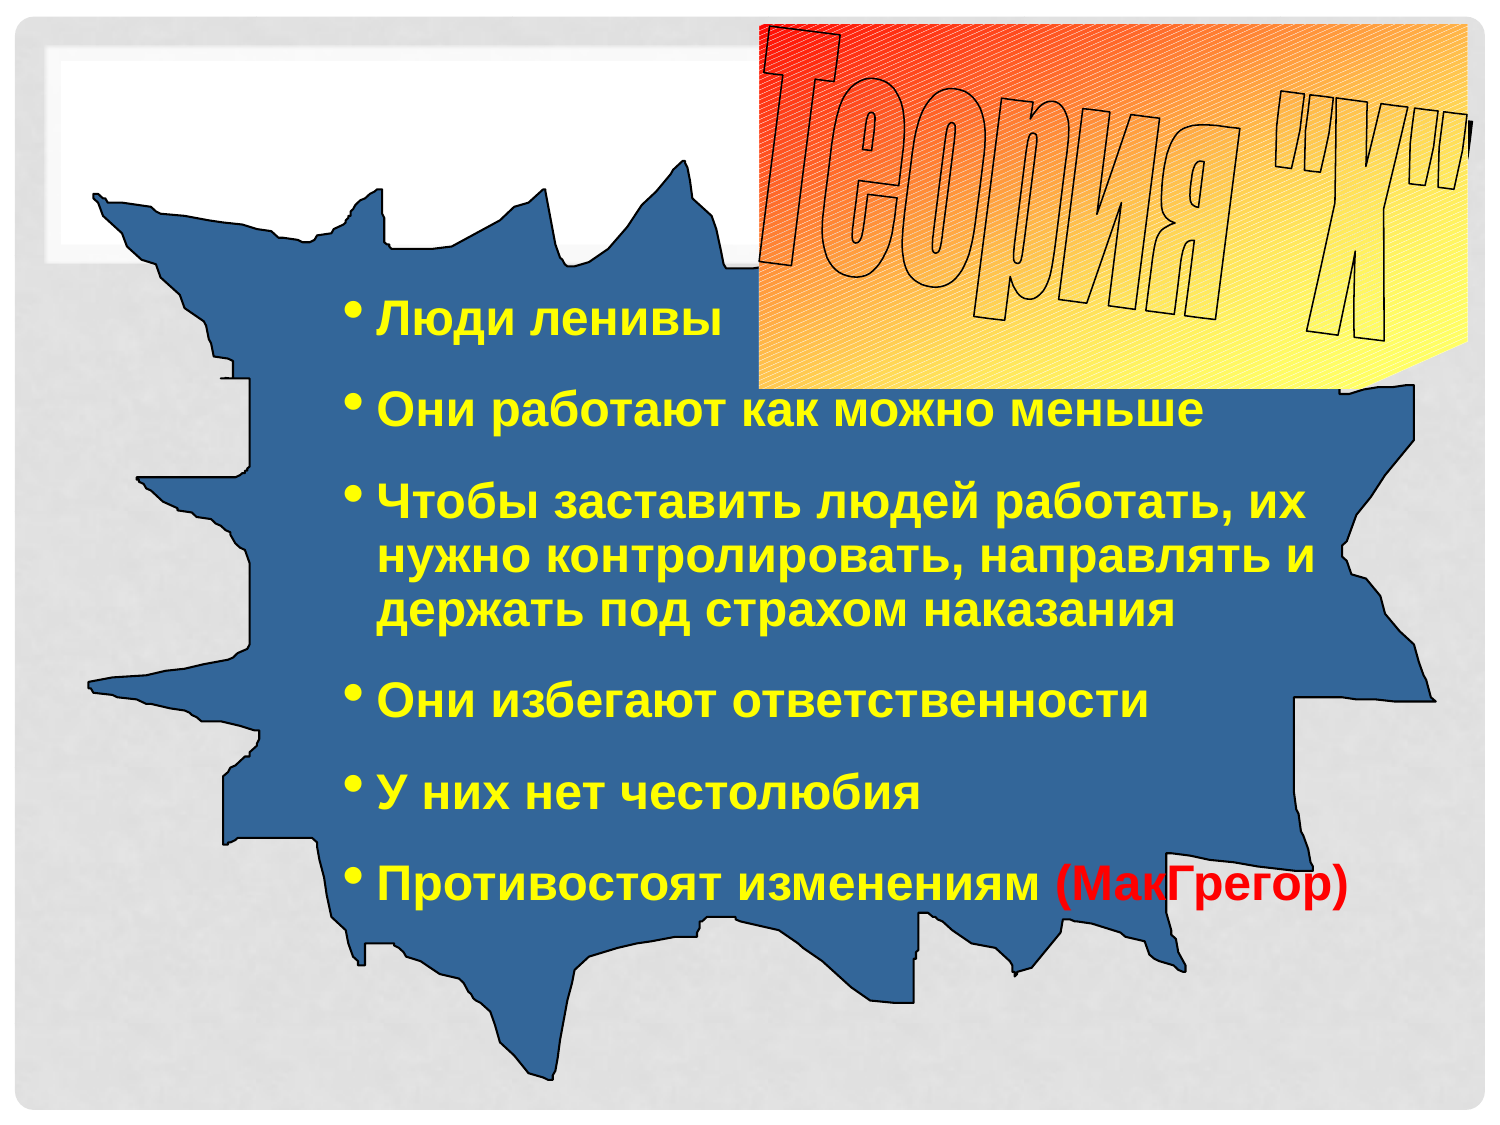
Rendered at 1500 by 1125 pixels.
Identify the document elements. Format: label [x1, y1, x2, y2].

picture [734, 24, 1481, 390]
text_box [88, 160, 1437, 1081]
